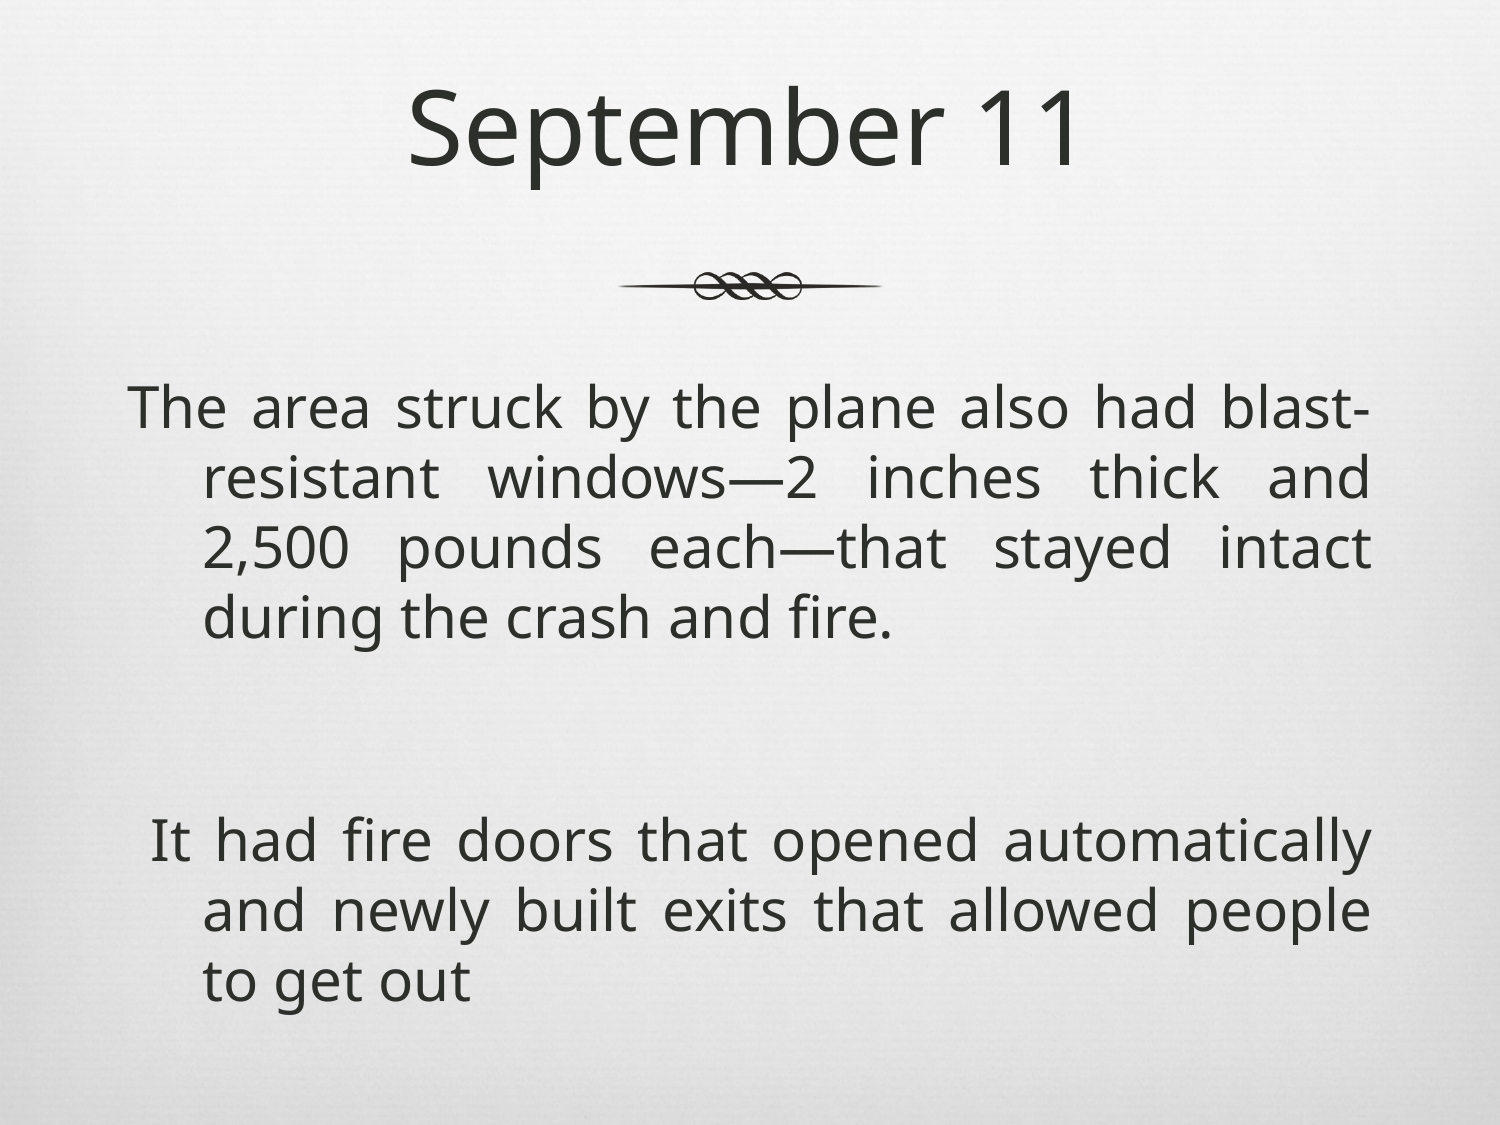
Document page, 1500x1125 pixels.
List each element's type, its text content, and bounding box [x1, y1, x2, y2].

picture [615, 272, 885, 300]
title September 11 [112, 11, 1388, 236]
list The area struck by the plane also had blast-resistant windows—2 inches thick and 2,500 pounds each—that stayed intact during the crash and fire. It had fire doors that opened automatically and newly built exits that allowed people to get out [112, 362, 1388, 963]
